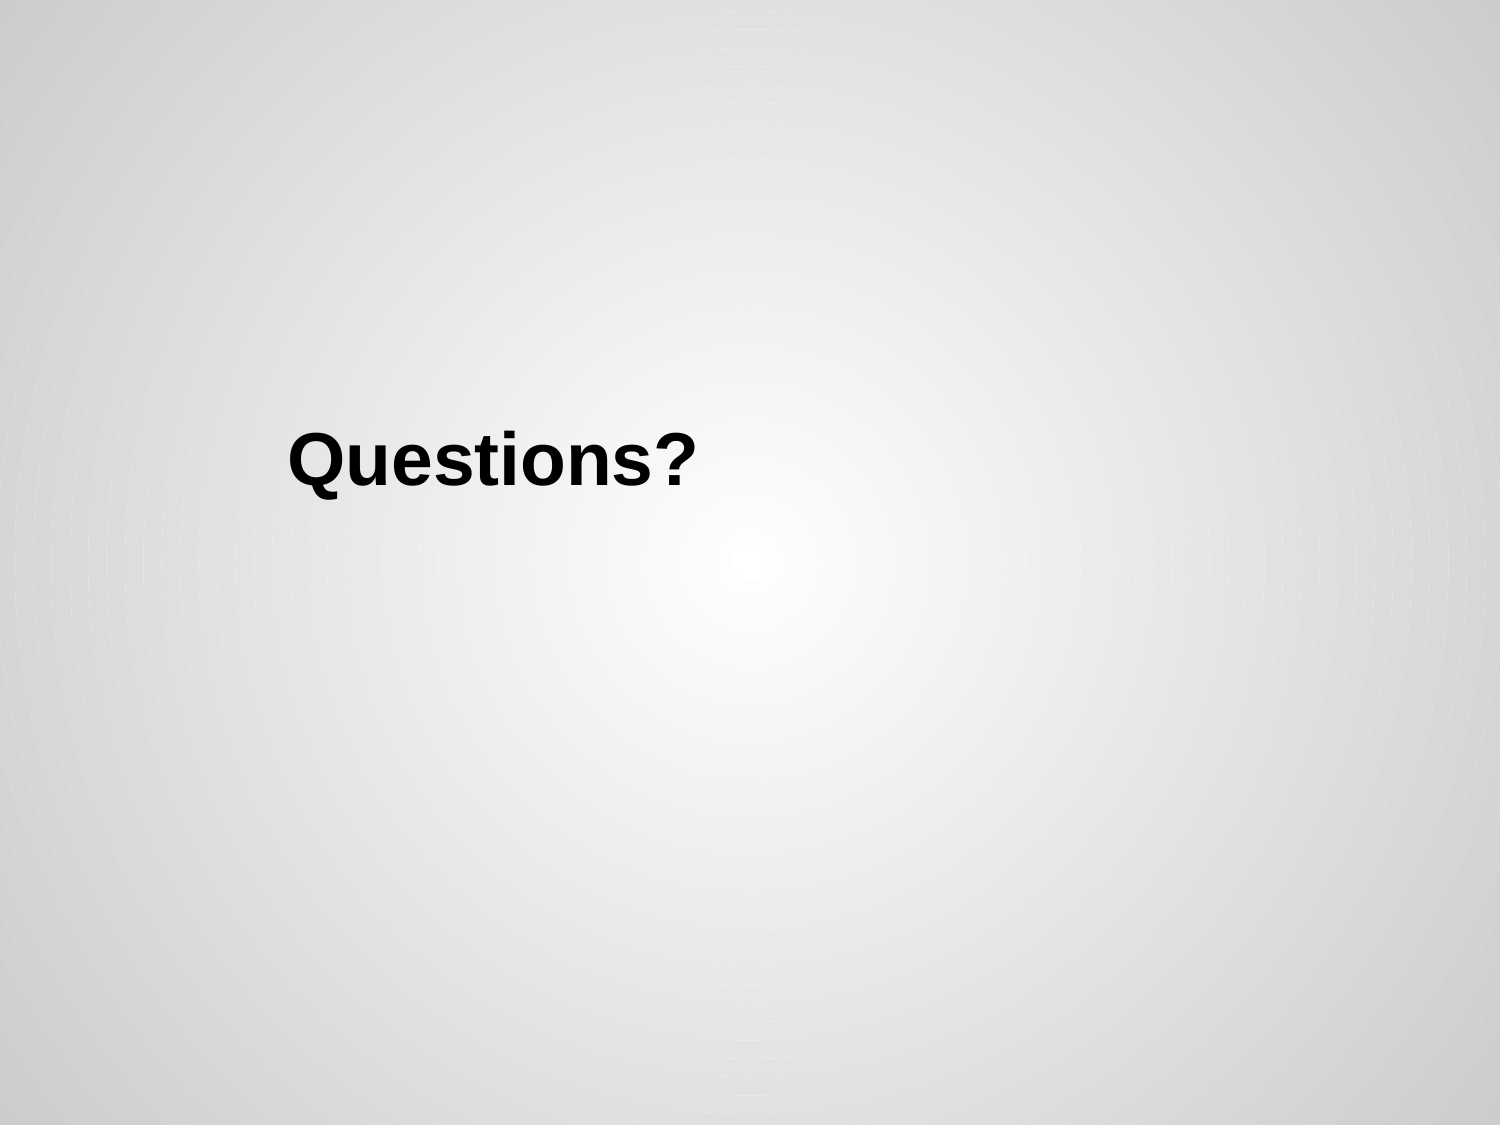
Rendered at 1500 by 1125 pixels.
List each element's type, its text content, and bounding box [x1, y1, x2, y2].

title Questions? [235, 297, 863, 516]
